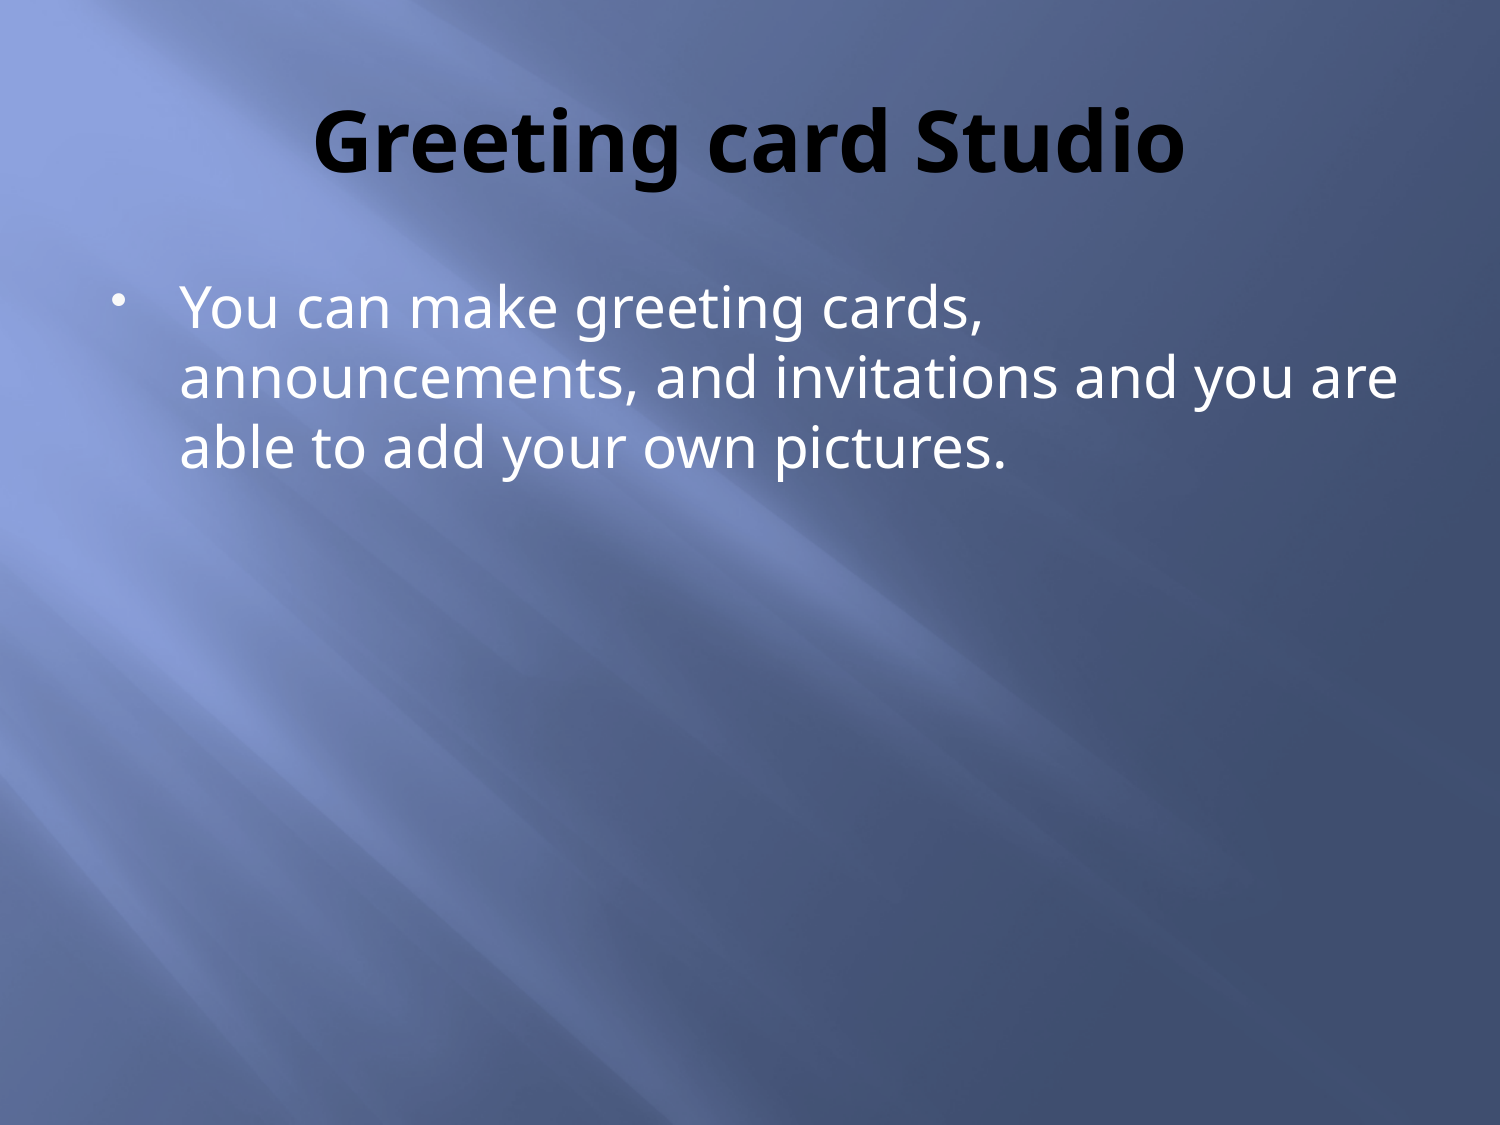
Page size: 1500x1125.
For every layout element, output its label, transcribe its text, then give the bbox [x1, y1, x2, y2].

list You can make greeting cards, announcements, and invitations and you are able to add your own pictures. [75, 262, 1425, 1035]
title Greeting card Studio [75, 45, 1425, 233]
